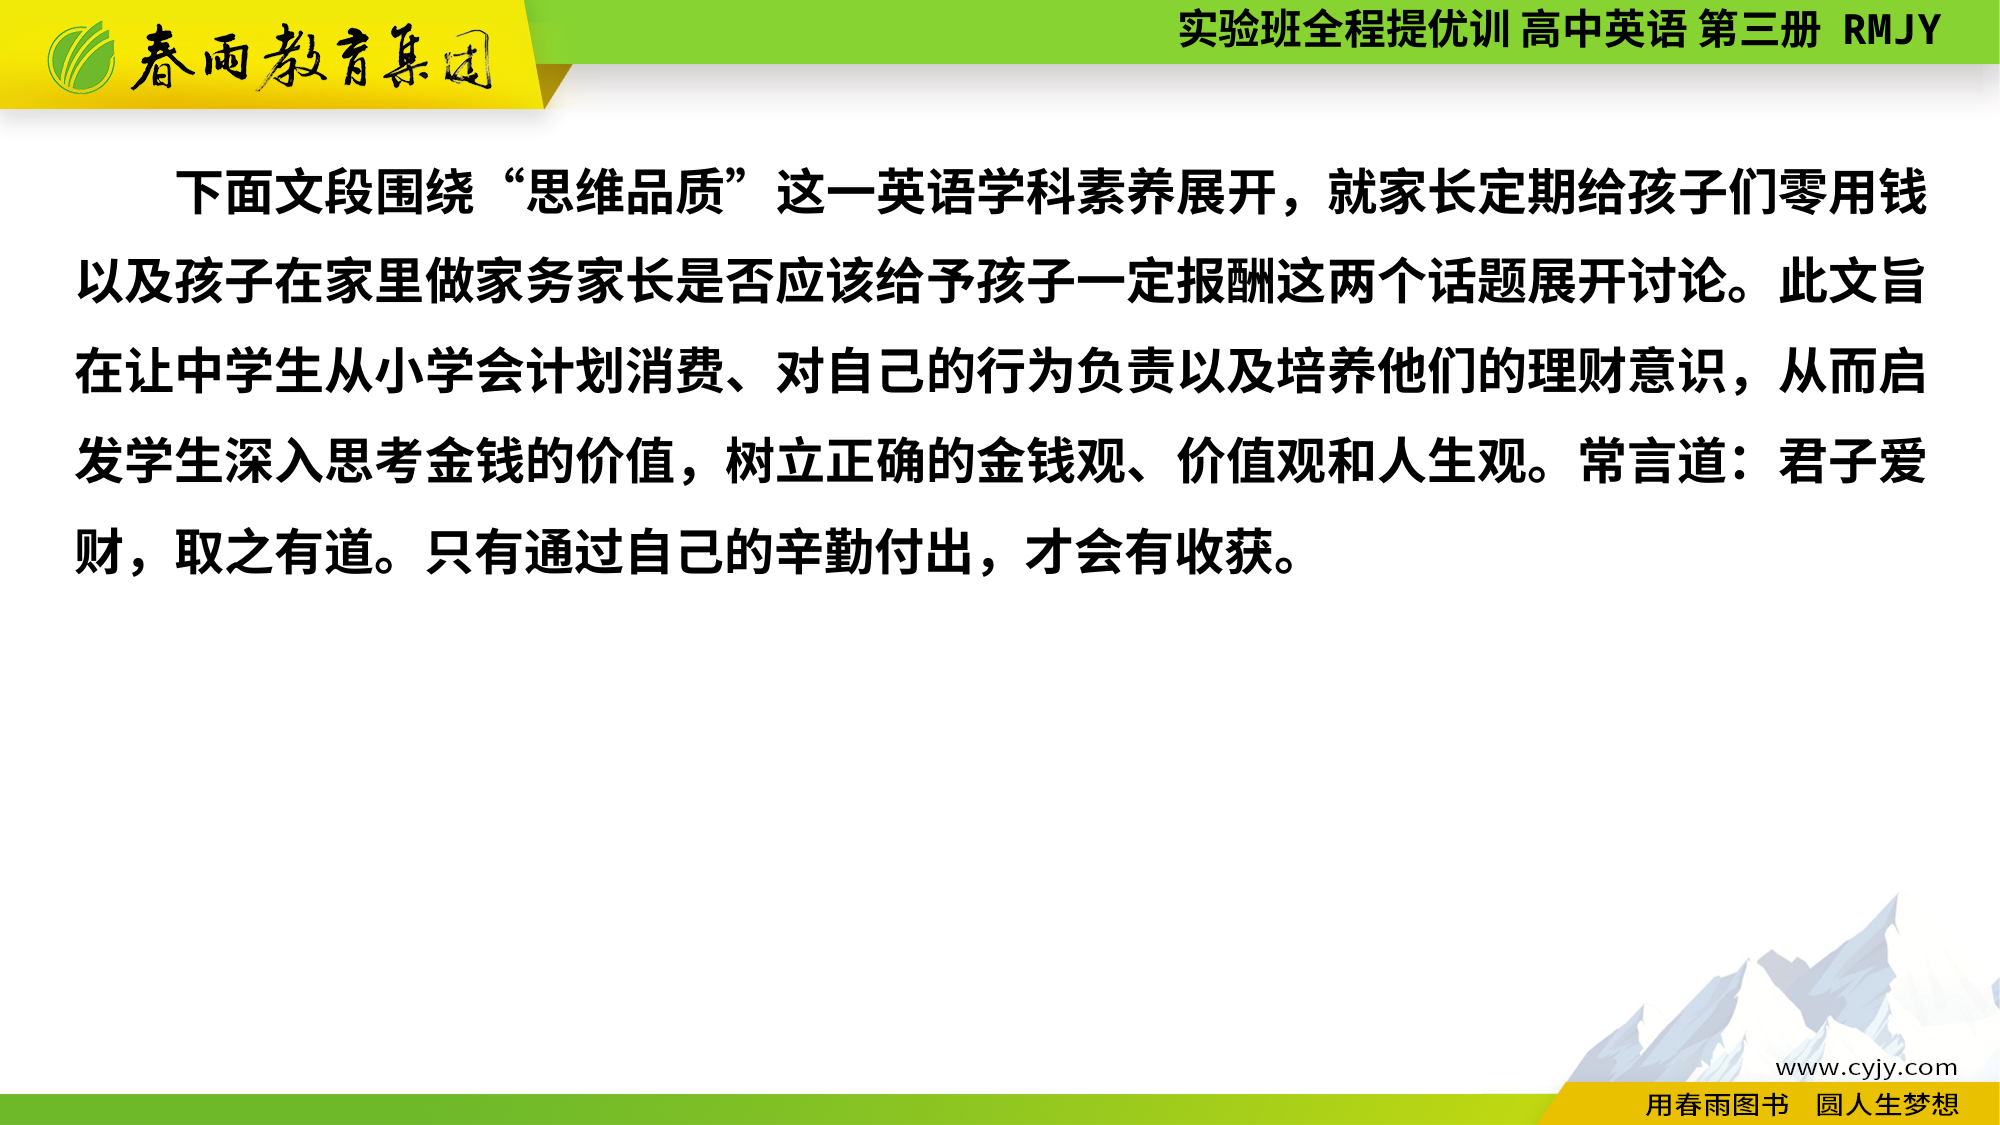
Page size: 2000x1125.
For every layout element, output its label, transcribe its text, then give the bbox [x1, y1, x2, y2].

picture [0, 0, 2000, 1125]
list 下面文段围绕“思维品质”这一英语学科素养展开，就家长定期给孩子们零用钱以及孩子在家里做家务家长是否应该给予孩子一定报酬这两个话题展开讨论。此文旨在让中学生从小学会计划消费、对自己的行为负责以及培养他们的理财意识，从而启发学生深入思考金钱的价值，树立正确的金钱观、价值观和人生观。常言道：君子爱财，取之有道。只有通过自己的辛勤付出，才会有收获。 [59, 122, 1944, 581]
